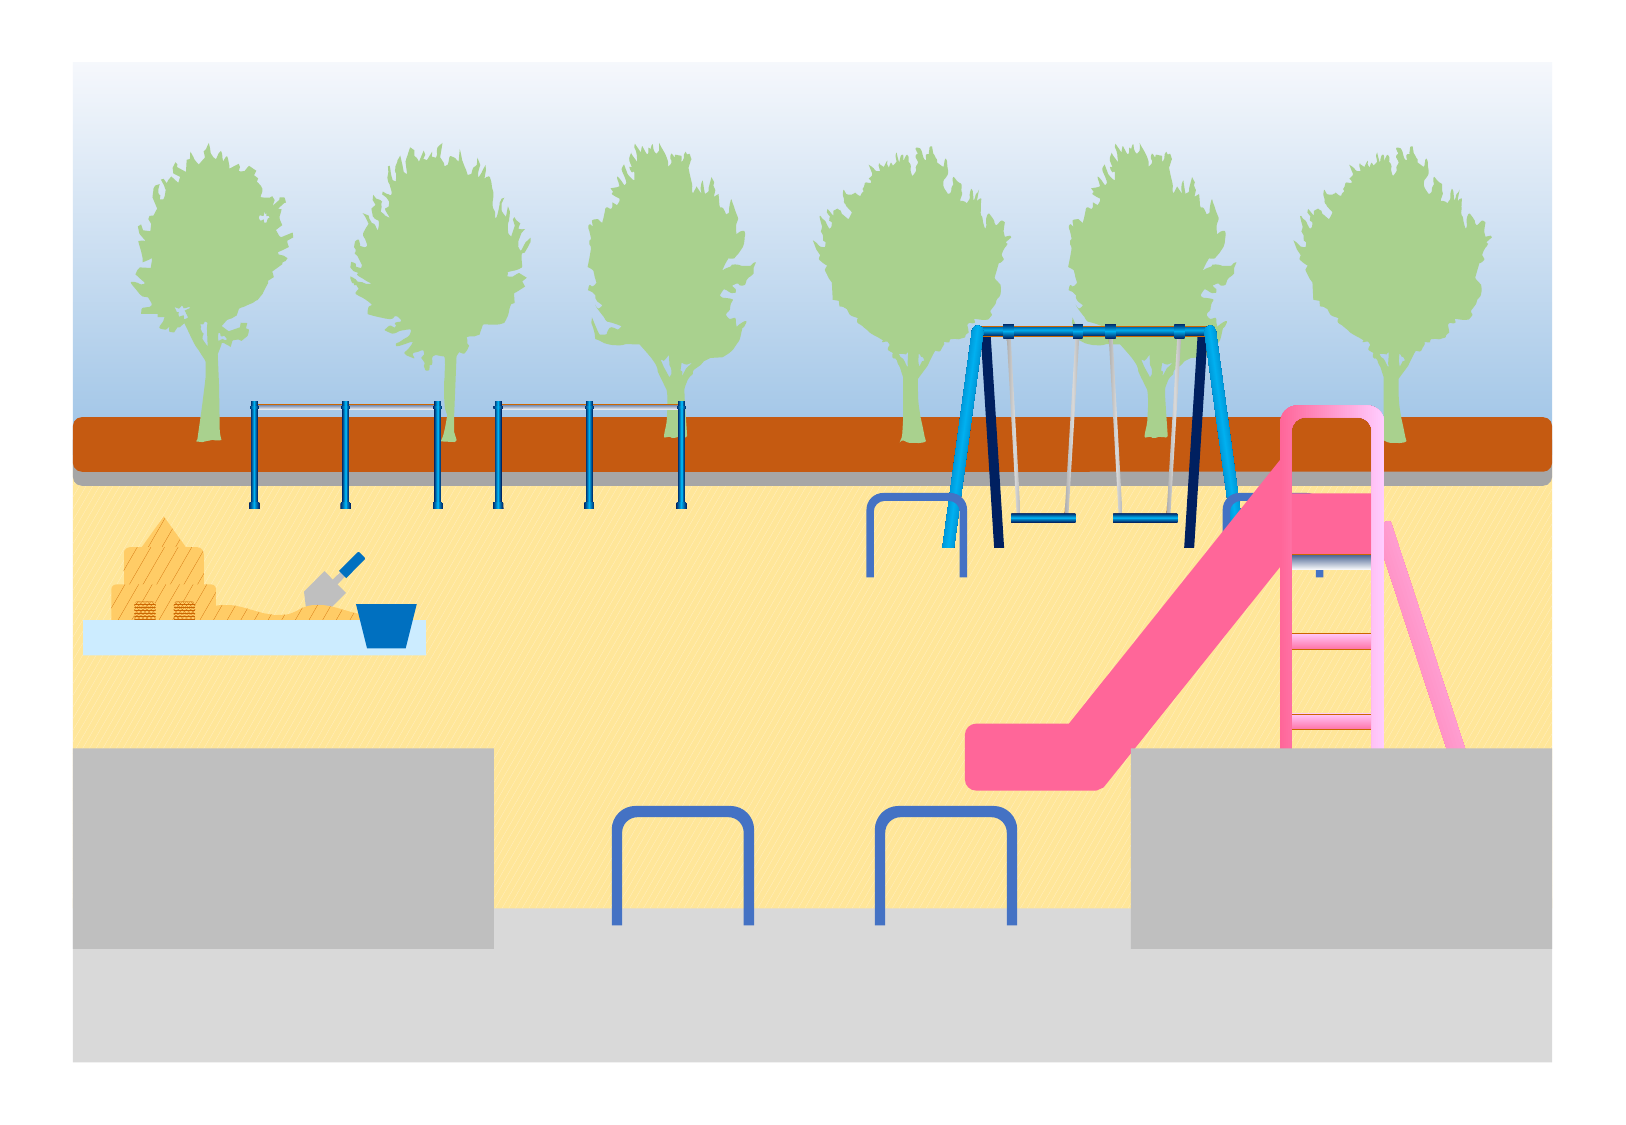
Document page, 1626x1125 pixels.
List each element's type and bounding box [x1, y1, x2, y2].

text_box [72, 62, 1553, 1063]
